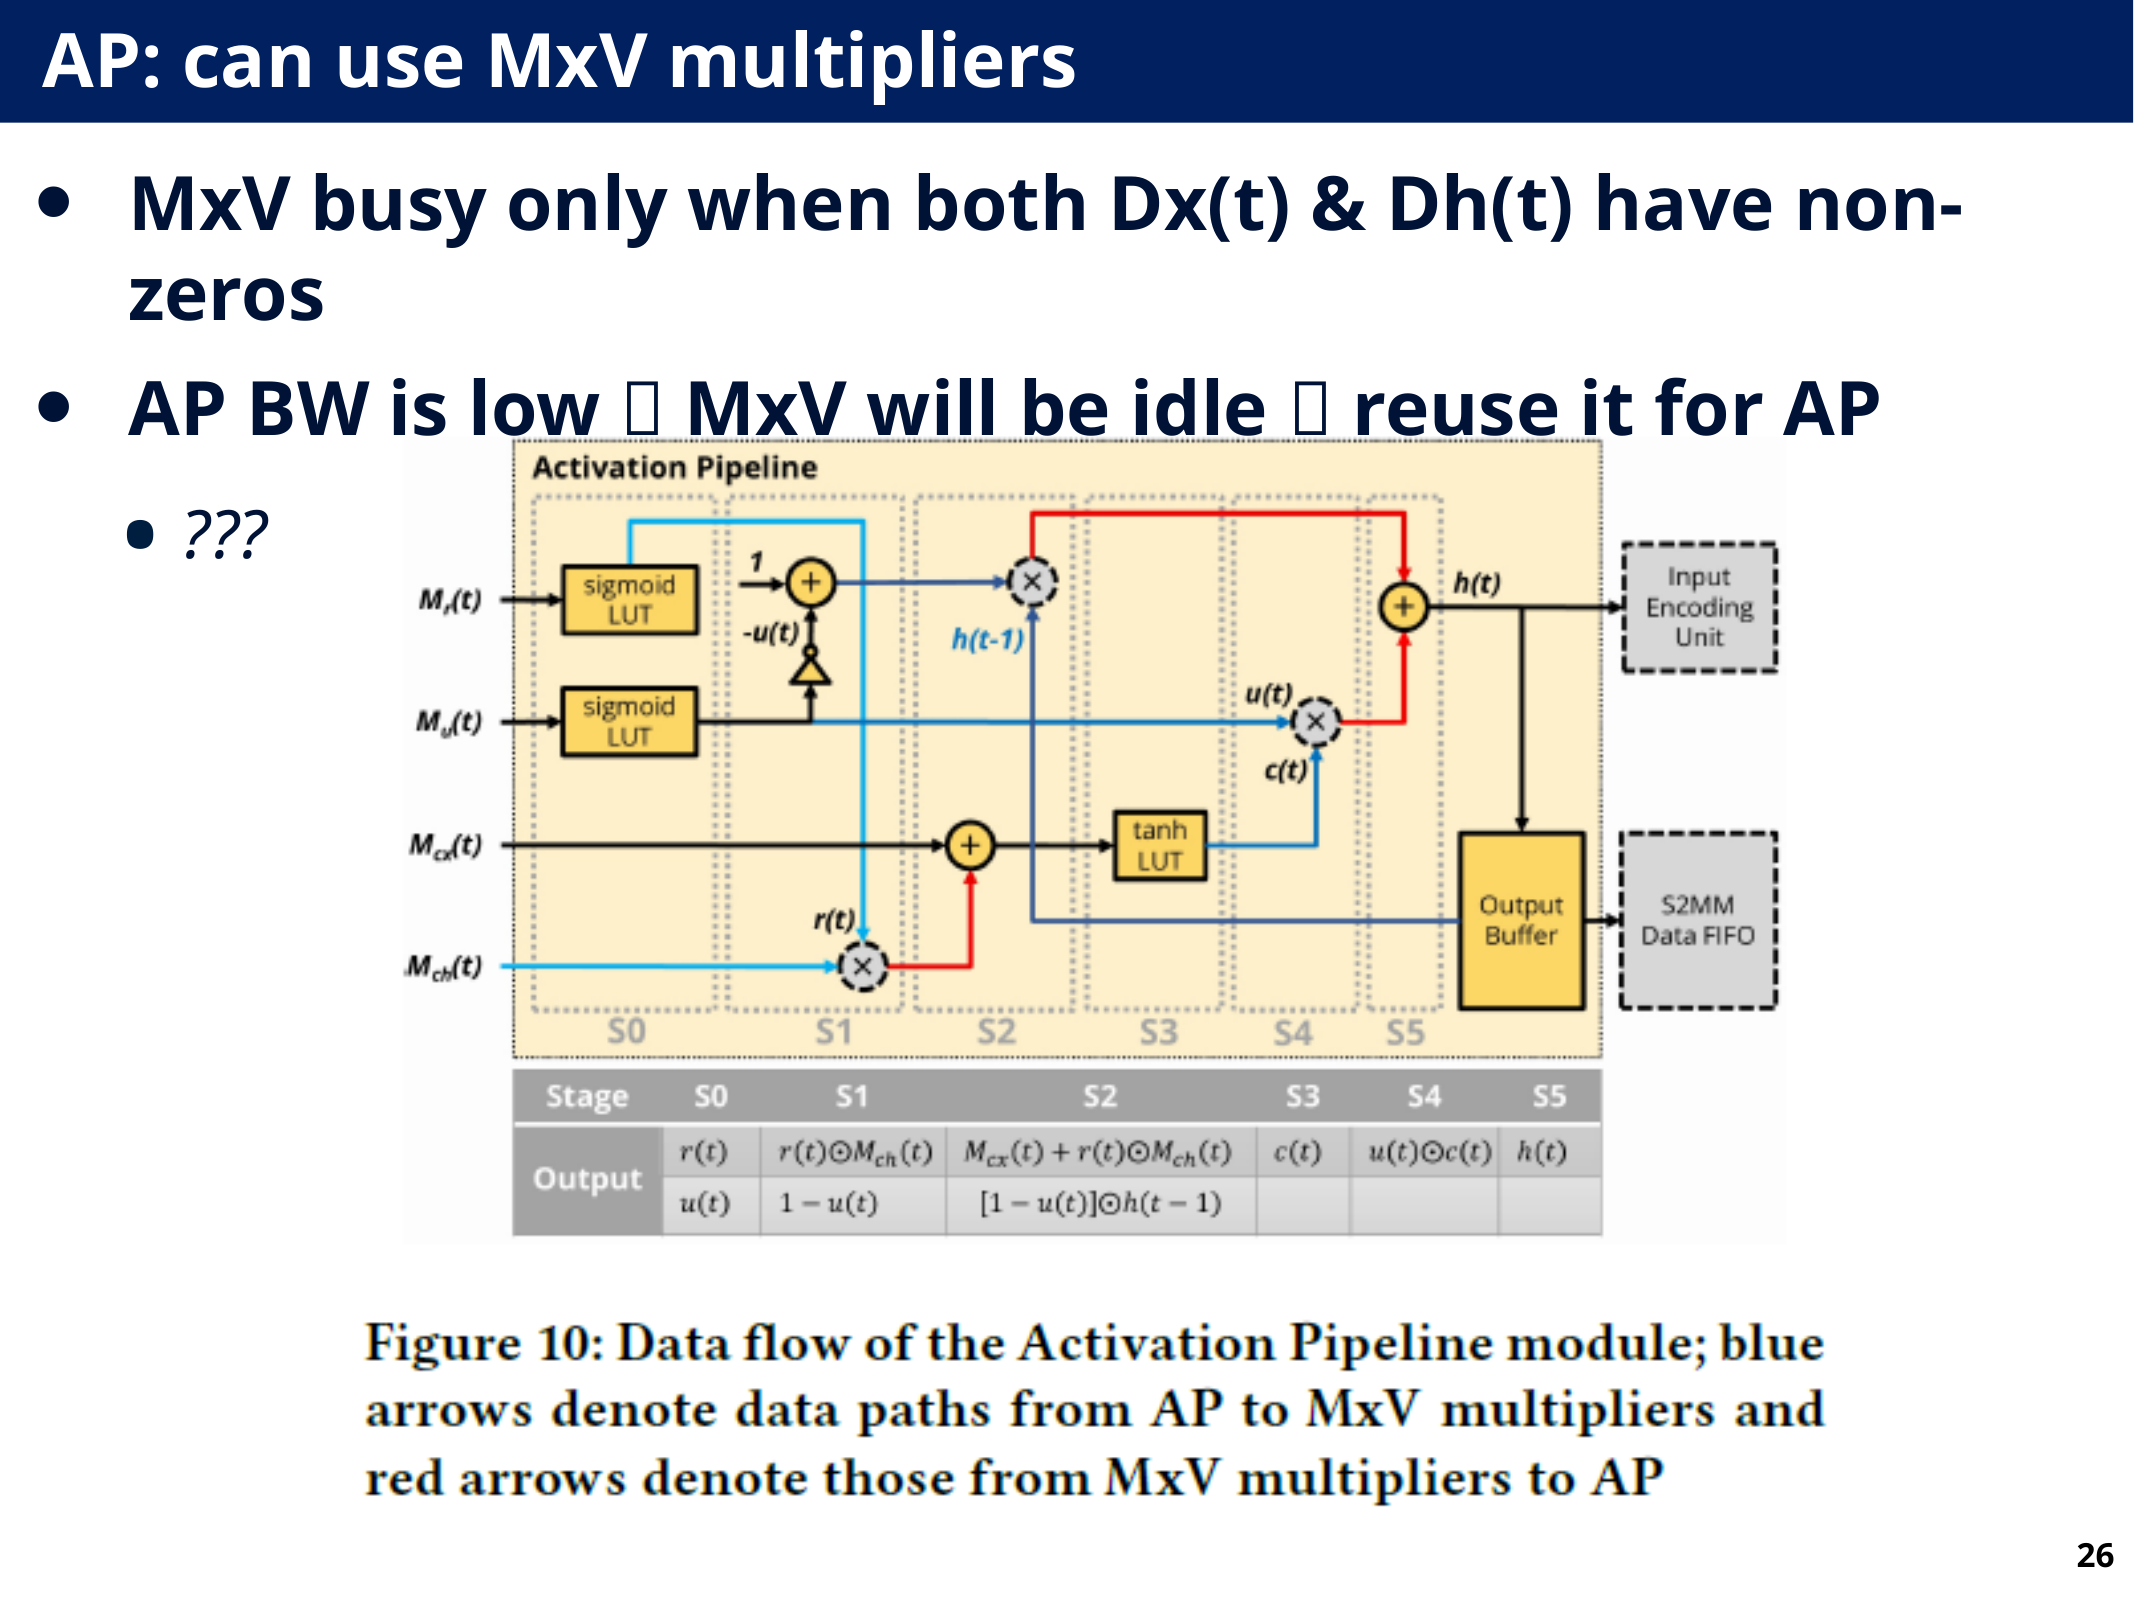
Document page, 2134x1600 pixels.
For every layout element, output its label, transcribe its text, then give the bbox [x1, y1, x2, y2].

title AP: can use MxV multipliers [0, 0, 2134, 123]
slide_number 26 [1632, 1514, 2130, 1600]
picture [285, 430, 1830, 1536]
list MxV busy only when both Dx(t) & Dh(t) have non-zeros AP BW is low  MxV will be idle  reuse it for AP ??? [34, 155, 2112, 1401]
